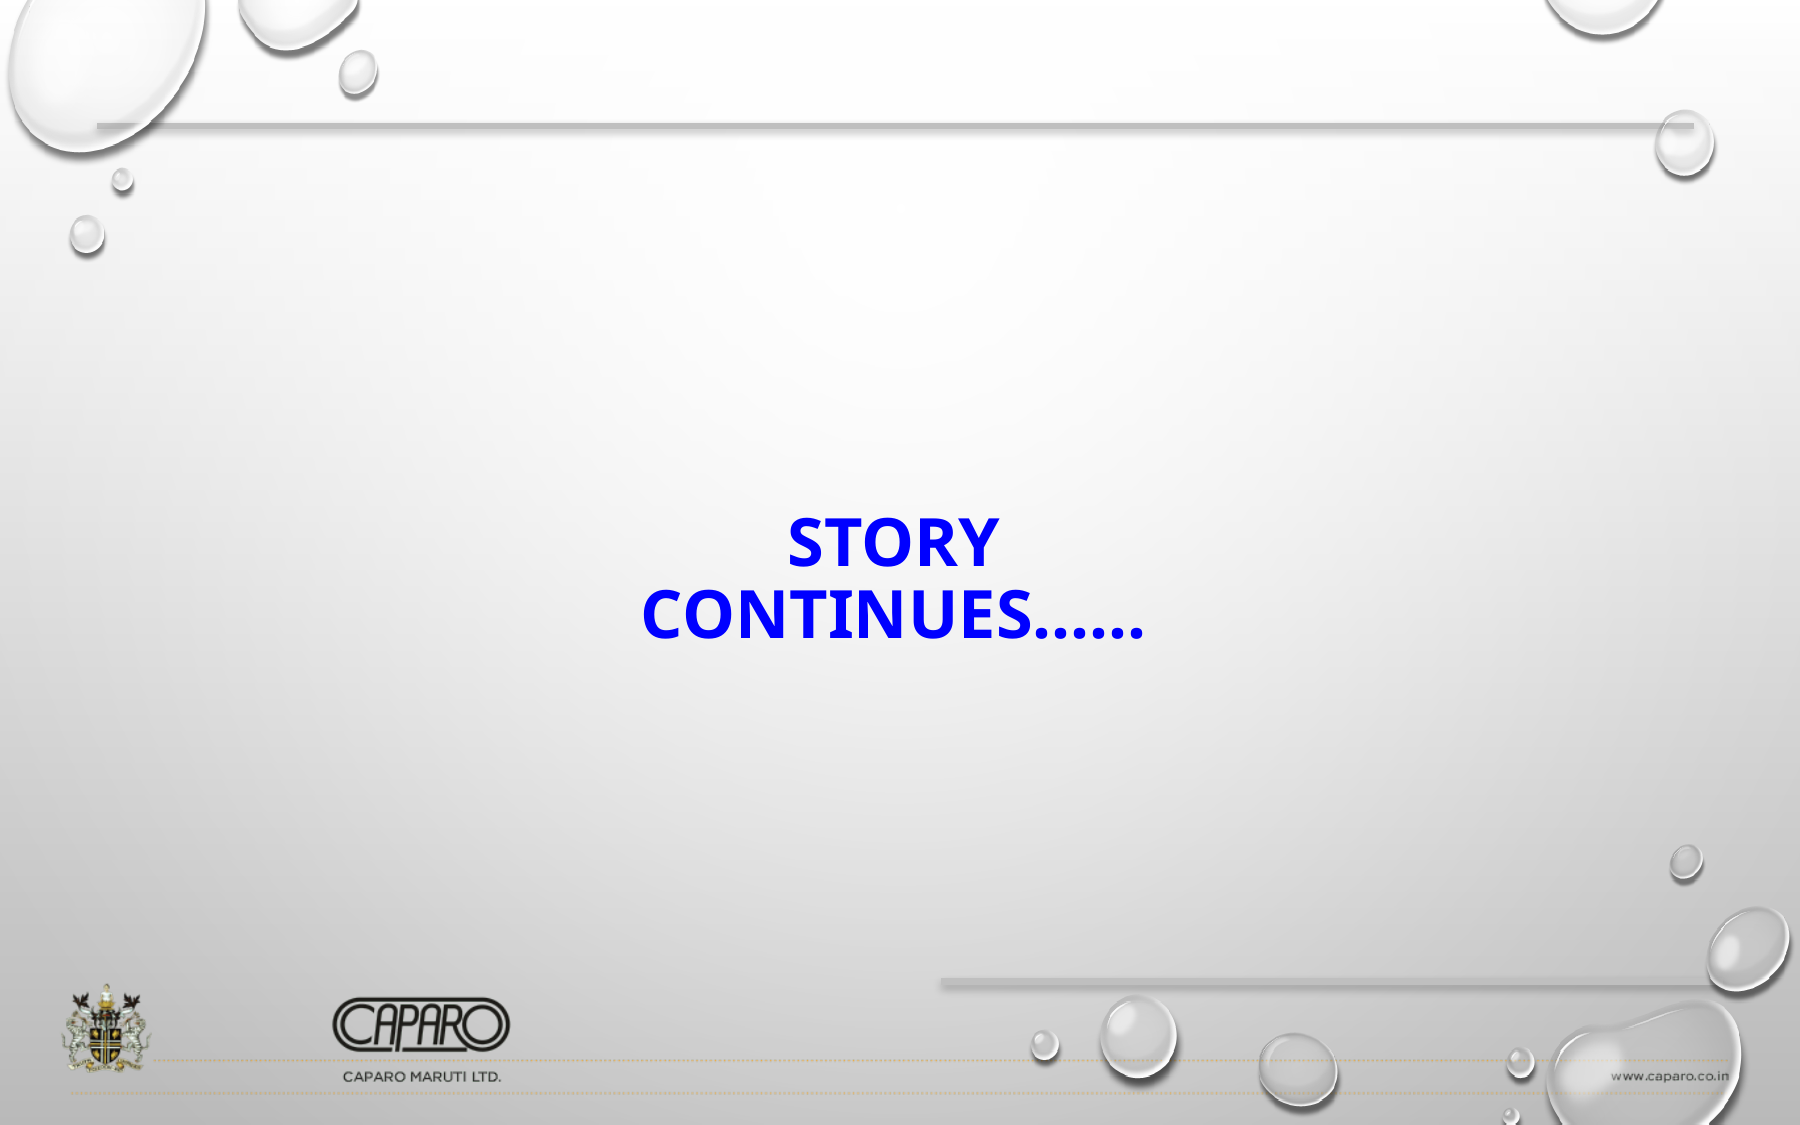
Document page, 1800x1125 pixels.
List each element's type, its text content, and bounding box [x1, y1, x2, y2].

title STORY CONTINUES…… [554, 485, 1232, 675]
picture [0, 0, 1800, 1125]
